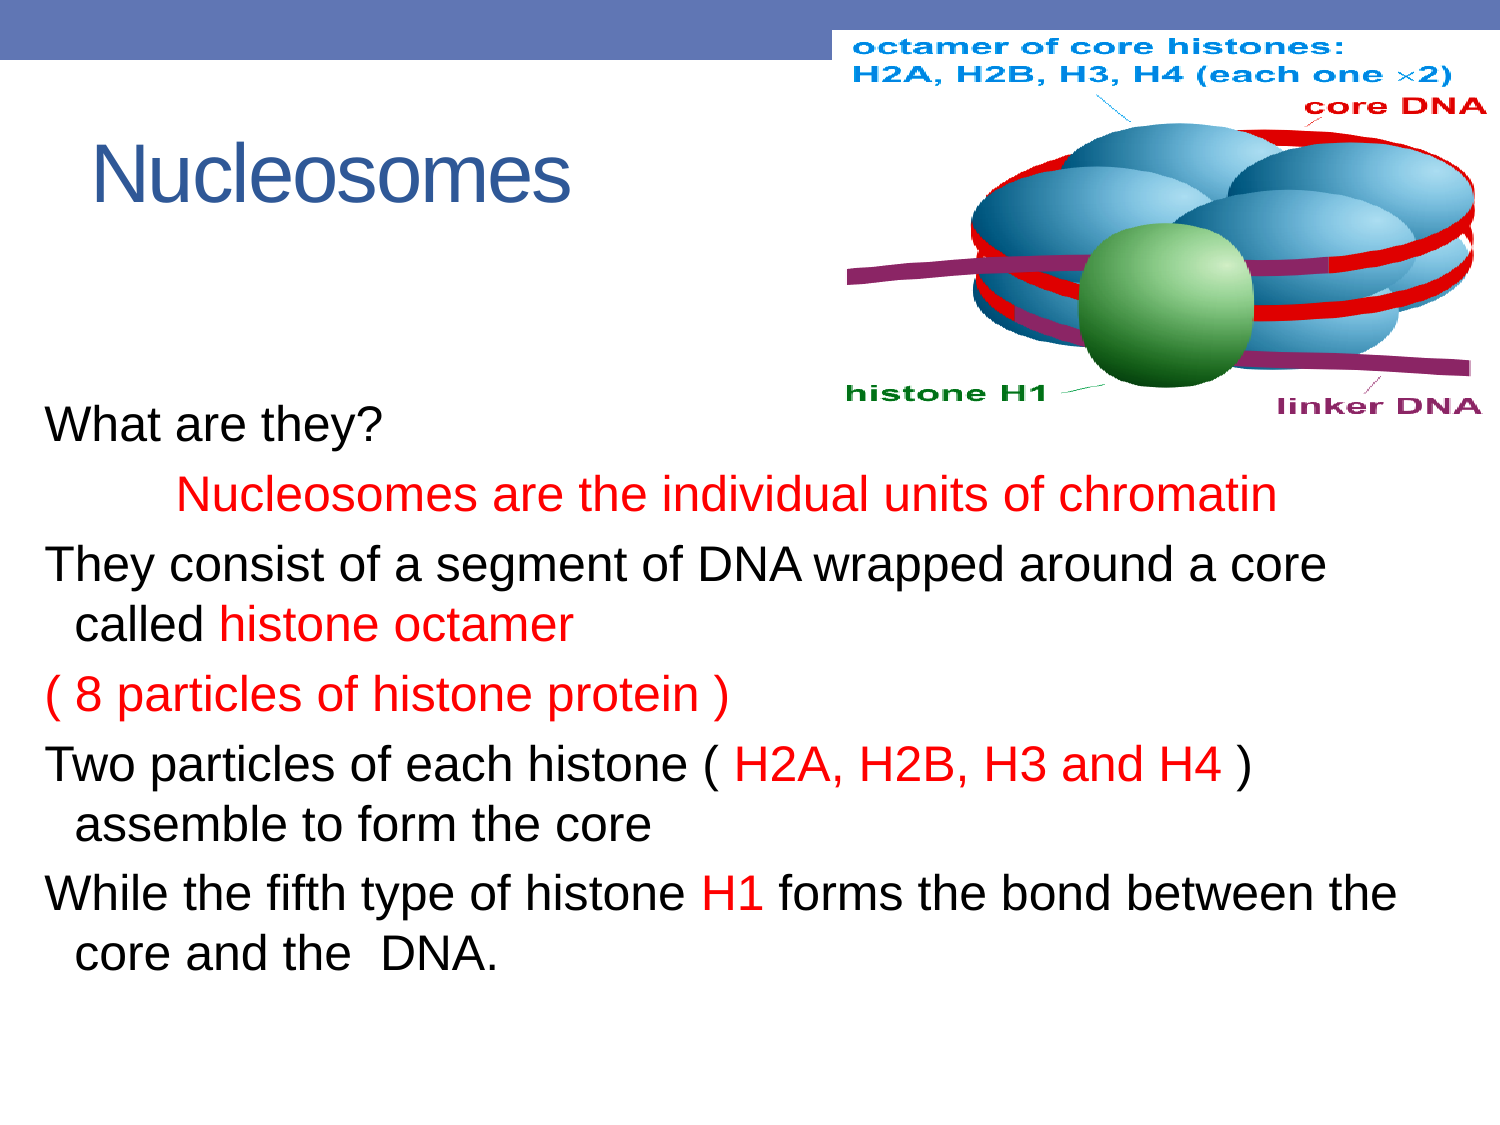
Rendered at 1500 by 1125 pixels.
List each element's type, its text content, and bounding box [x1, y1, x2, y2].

title Nucleosomes [75, 87, 829, 243]
list What are they? Nucleosomes are the individual units of chromatin They consist of a segment of DNA wrapped around a core called histone octamer ( 8 particles of histone protein ) Two particles of each histone ( H2A, H2B, H3 and H4 ) assemble to form the core While the fifth type of histone H1 forms the bond between the core and the DNA. [29, 243, 1425, 994]
picture [832, 30, 1500, 421]
